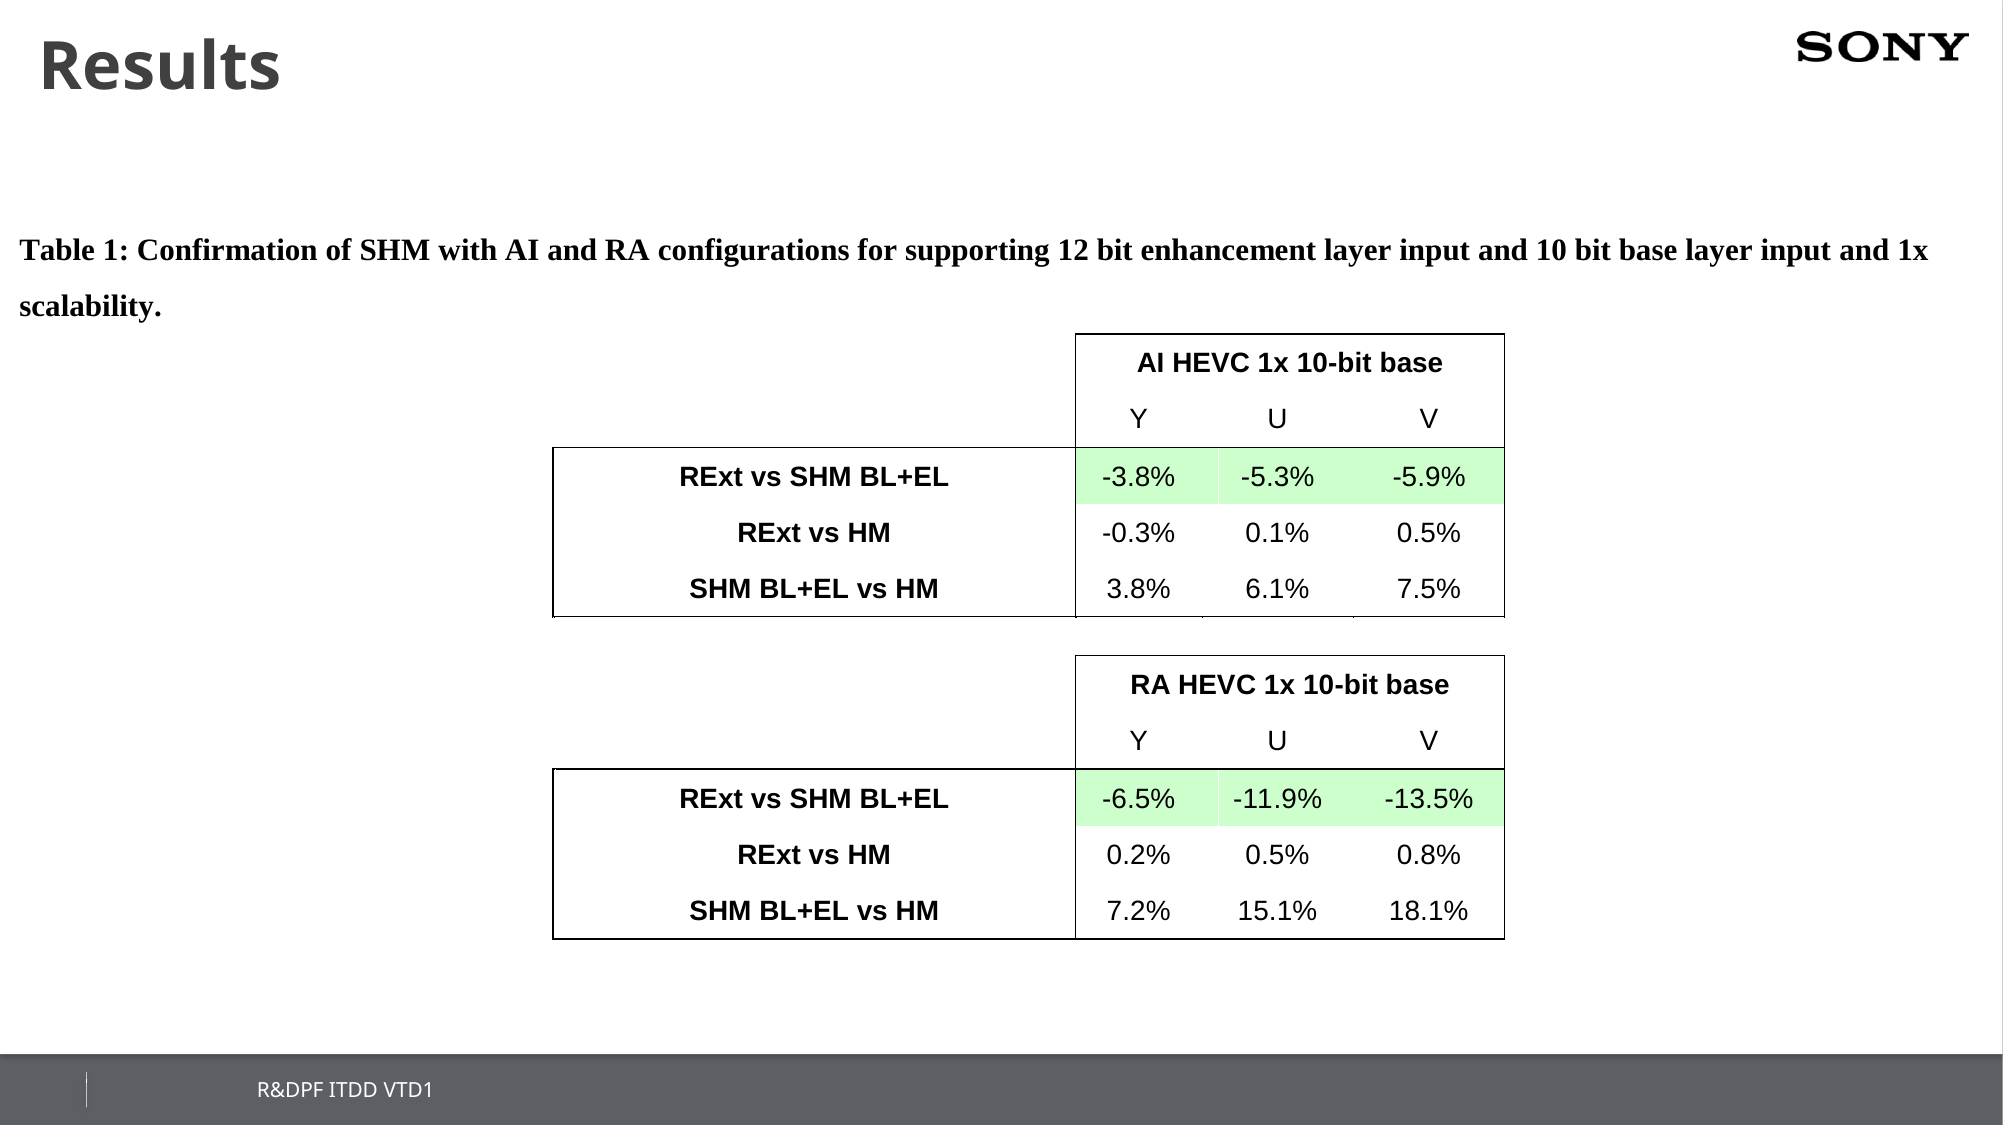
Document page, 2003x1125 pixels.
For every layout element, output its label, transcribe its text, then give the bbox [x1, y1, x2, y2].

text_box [0, 199, 2003, 1017]
title Results [38, 10, 1735, 103]
footer R&DPF ITDD VTD1 [256, 1071, 1661, 1108]
picture [1797, 31, 1969, 62]
